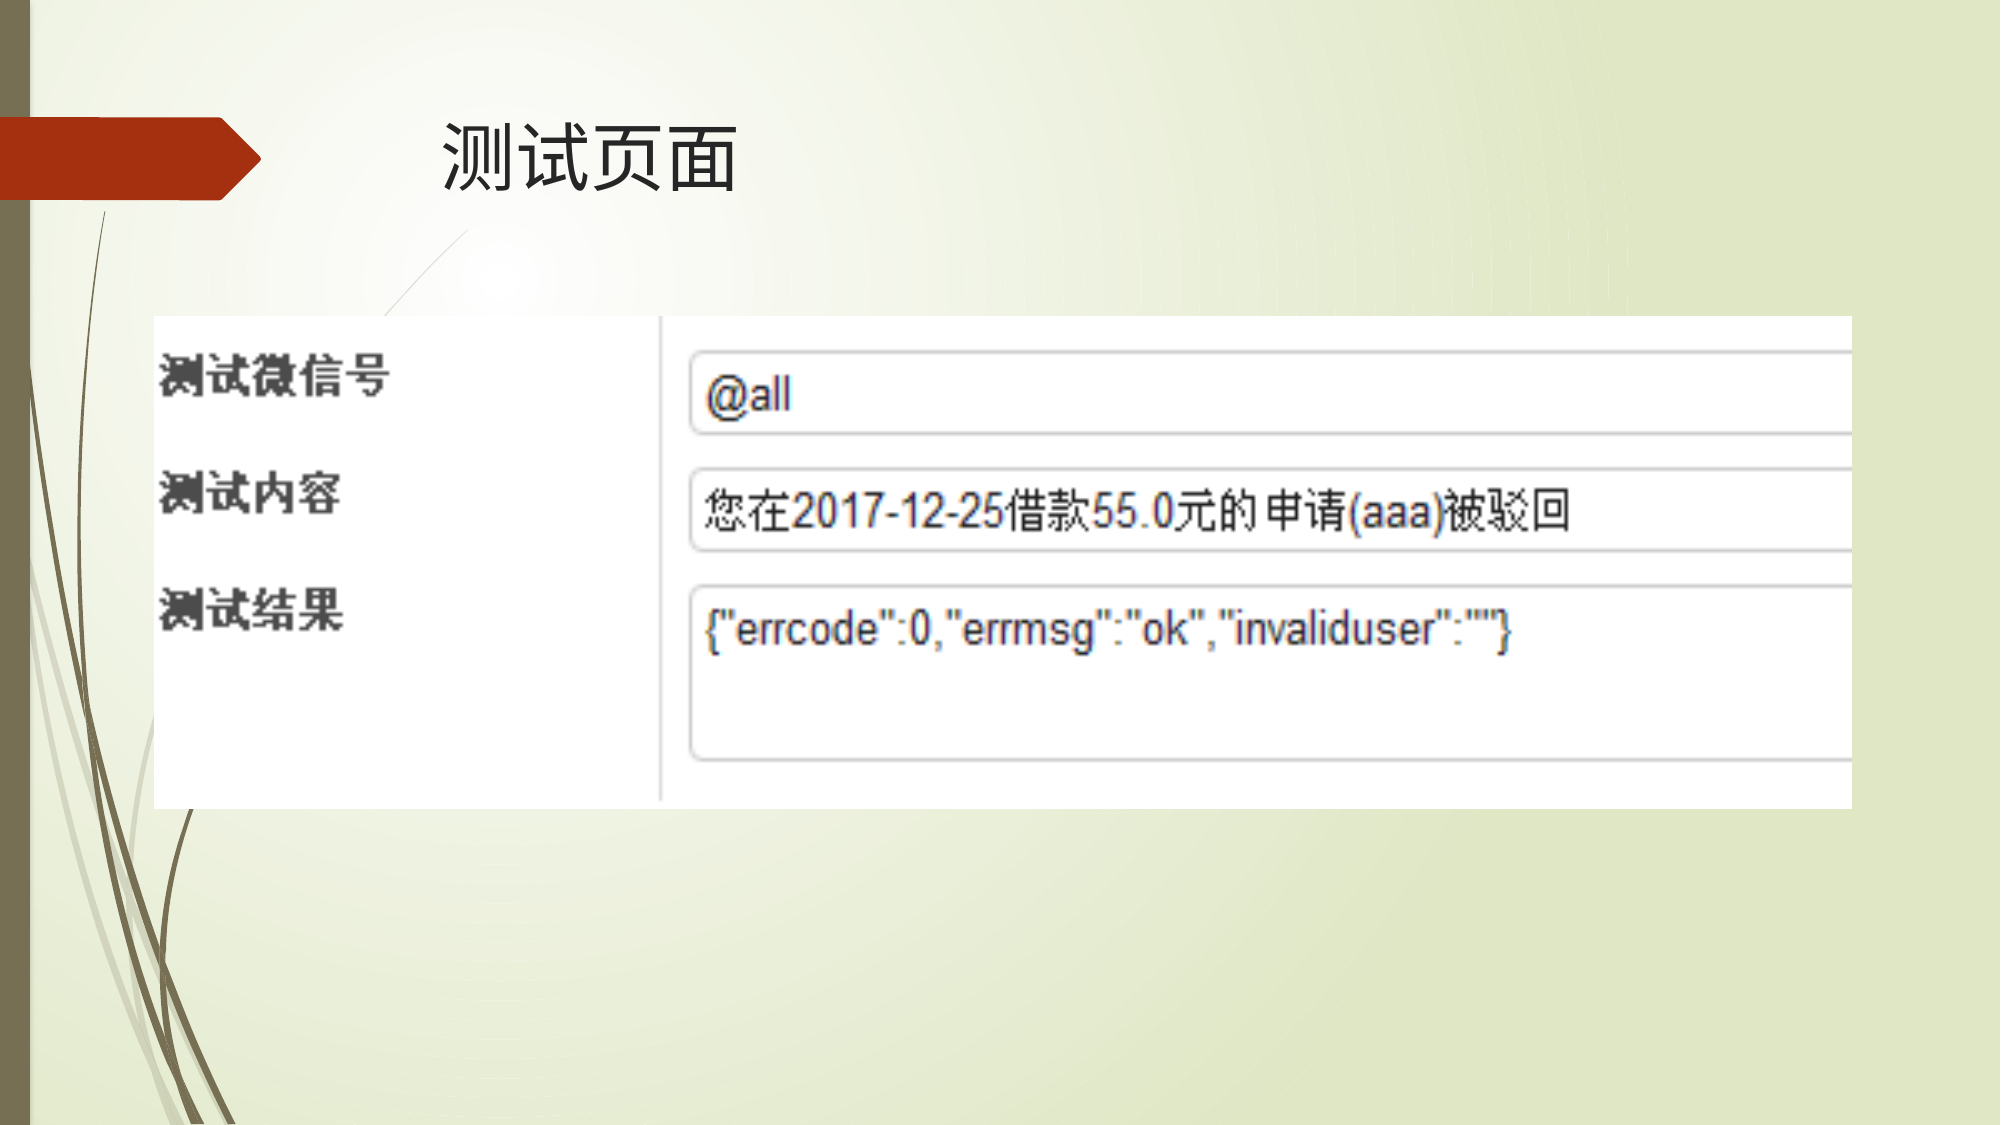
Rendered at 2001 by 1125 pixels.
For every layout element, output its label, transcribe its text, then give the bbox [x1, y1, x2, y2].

picture [153, 315, 1852, 809]
title 测试页面 [425, 102, 1888, 313]
